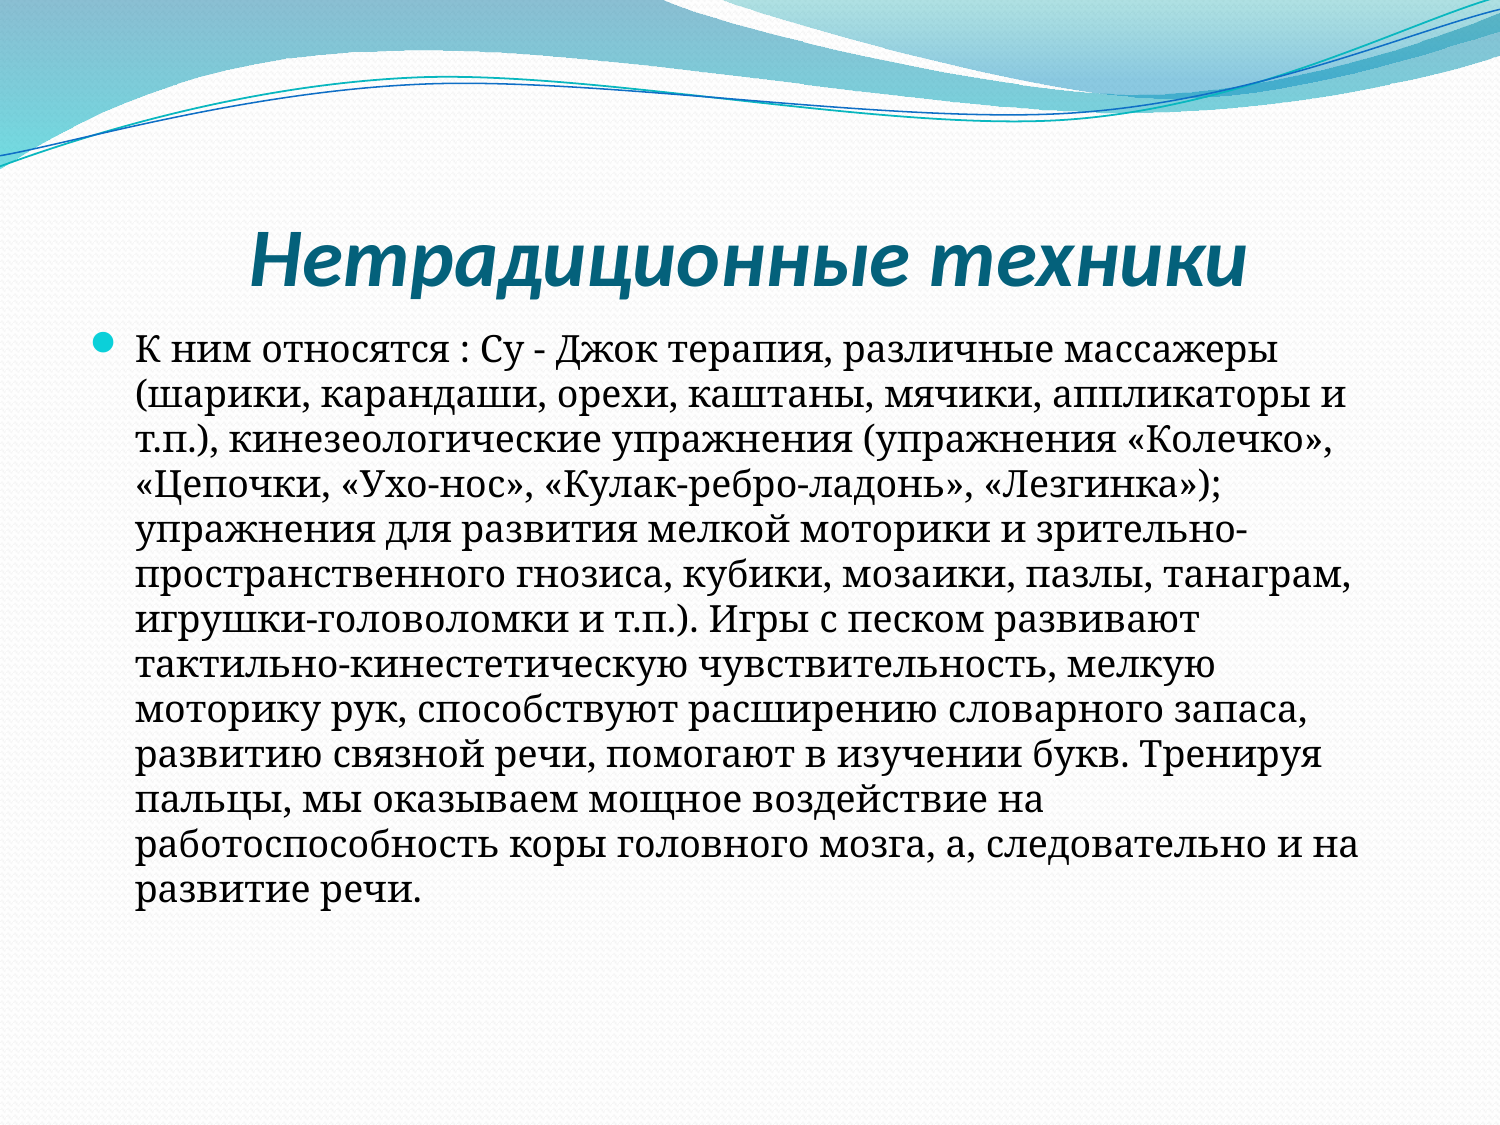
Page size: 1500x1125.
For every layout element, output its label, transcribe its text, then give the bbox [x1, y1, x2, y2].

list К ним относятся : Су - Джок терапия, различные массажеры (шарики, карандаши, орехи, каштаны, мячики, аппликаторы и т.п.), кинезеологические упражнения (упражнения «Колечко», «Цепочки, «Ухо-нос», «Кулак-ребро-ладонь», «Лезгинка»); упражнения для развития мелкой моторики и зрительно-пространственного гнозиса, кубики, мозаики, пазлы, танаграм, игрушки-головоломки и т.п.). Игры с песком развивают тактильно-кинестетическую чувствительность, мелкую моторику рук, способствуют расширению словарного запаса, развитию связной речи, помогают в изучении букв. Тренируя пальцы, мы оказываем мощное воздействие на работоспособность коры головного мозга, а, следовательно и на развитие речи. [75, 317, 1425, 1038]
title Нетрадиционные техники [75, 115, 1425, 303]
